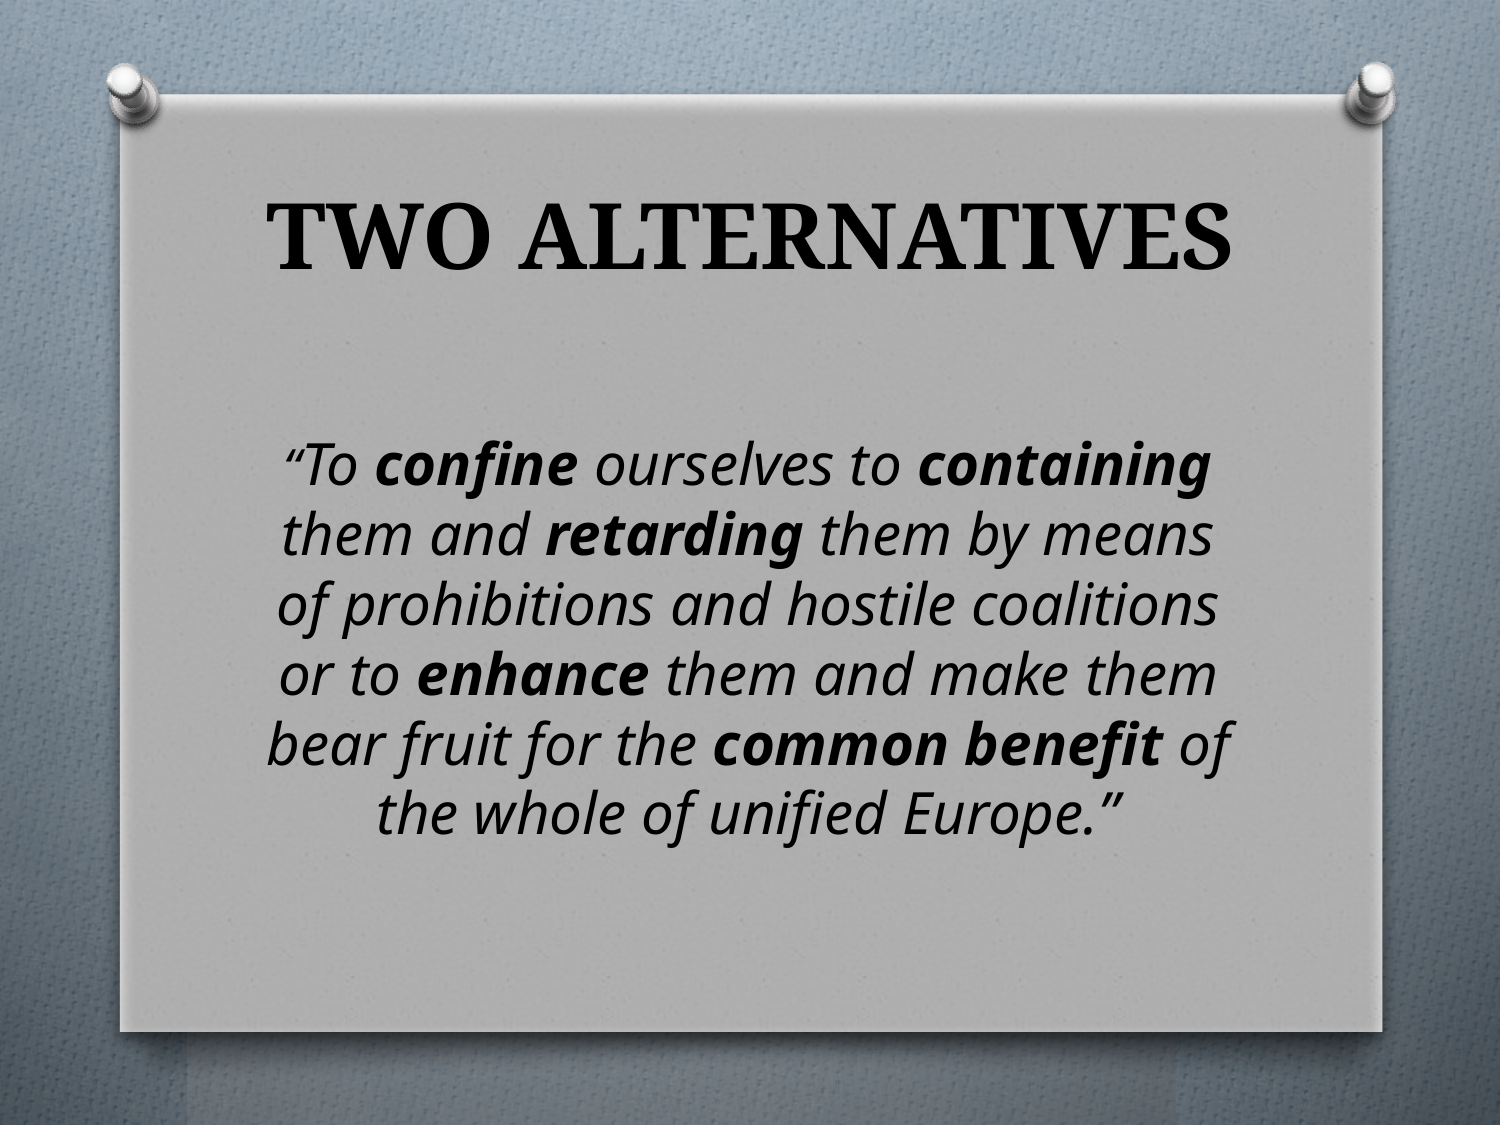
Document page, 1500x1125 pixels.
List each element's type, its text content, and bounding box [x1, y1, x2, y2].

list “To confine ourselves to containing them and retarding them by means of prohibitions and hostile coalitions or to enhance them and make them bear fruit for the common benefit of the whole of unified Europe.” [240, 347, 1257, 939]
picture [1317, 35, 1439, 156]
picture [75, 29, 198, 153]
title TWO ALTERNATIVES [179, 134, 1323, 332]
